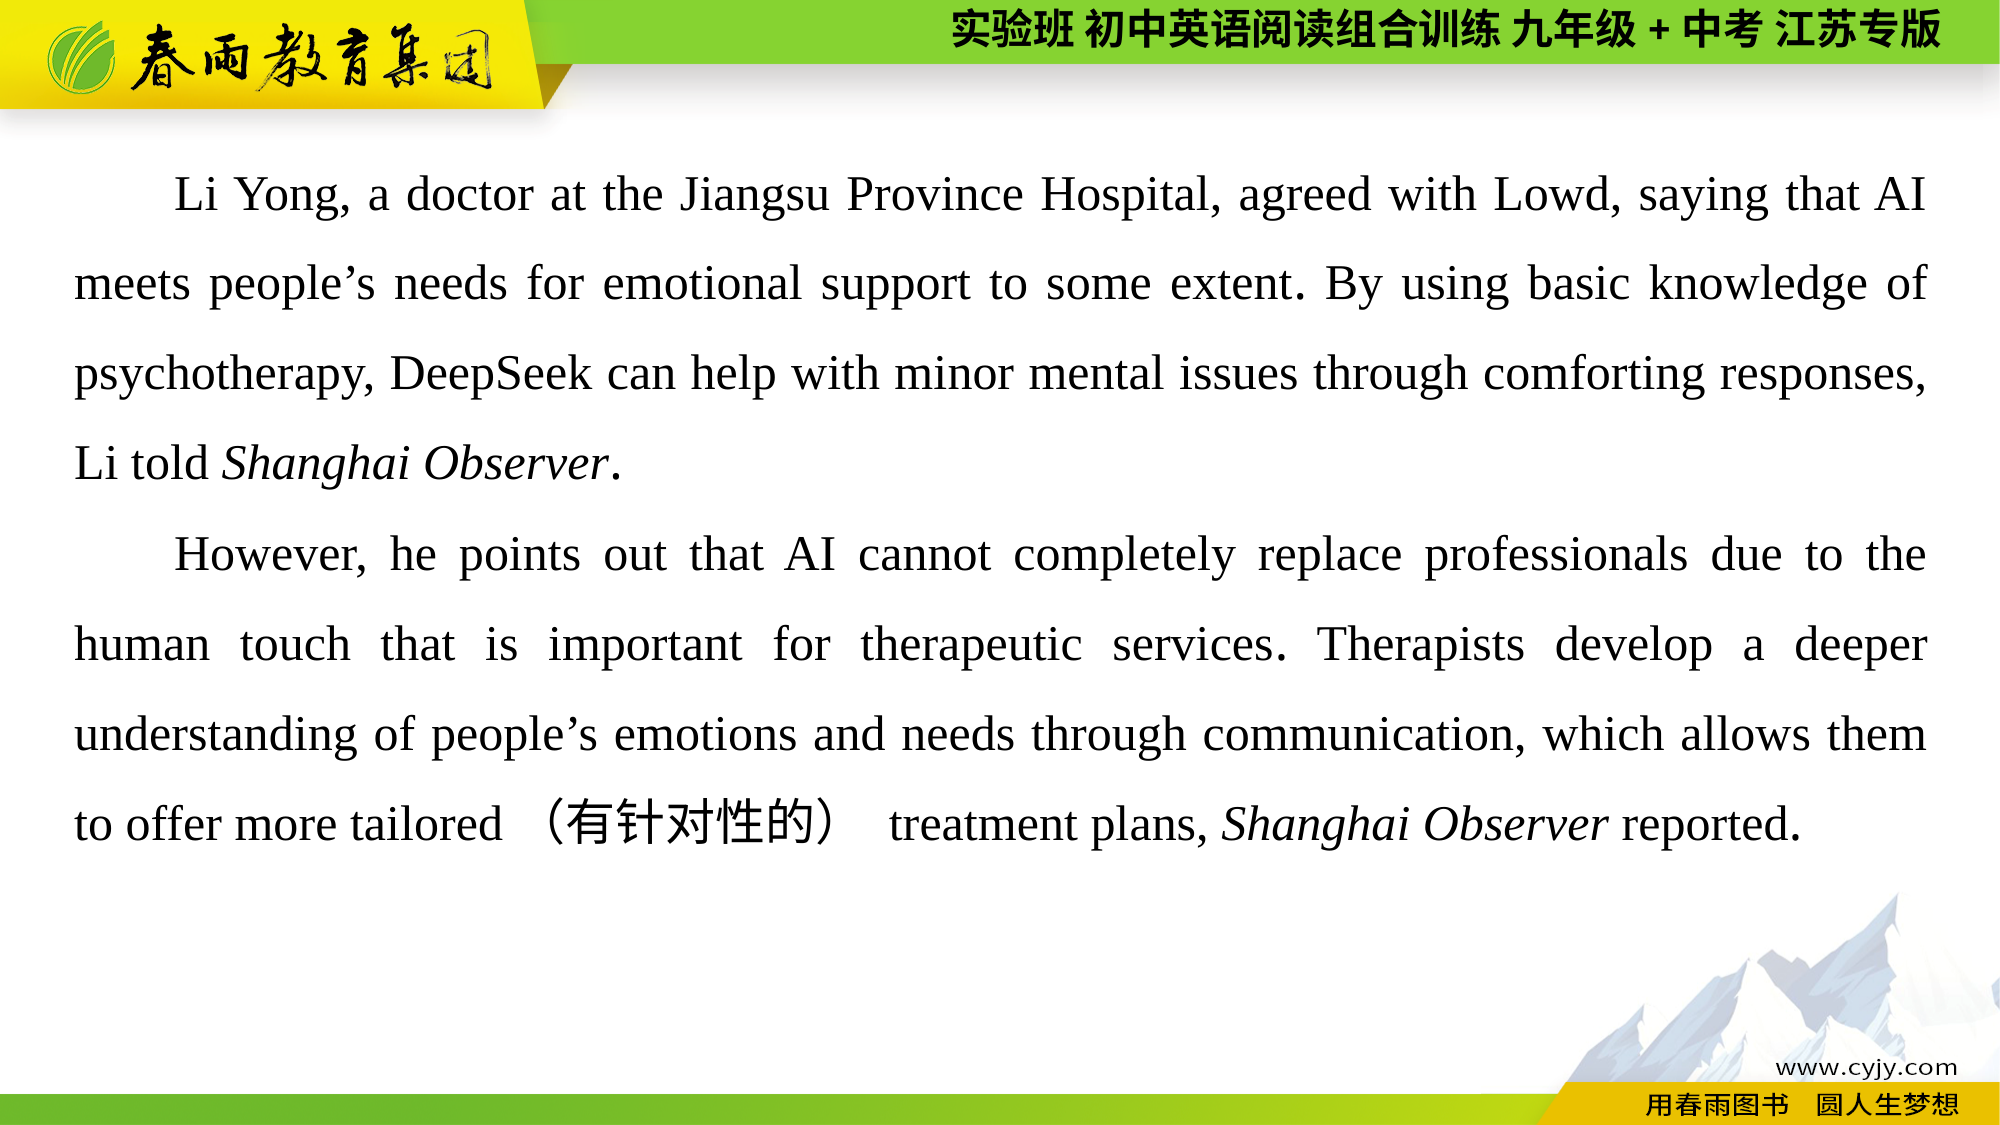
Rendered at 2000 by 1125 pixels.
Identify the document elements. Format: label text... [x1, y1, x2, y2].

picture [0, 0, 2000, 1125]
list Li Yong, a doctor at the Jiangsu Province Hospital, agreed with Lowd, saying that AI meets people’s needs for emotional support to some extent. By using basic knowledge of psychotherapy, DeepSeek can help with minor mental issues through comforting responses, Li told Shanghai Observer. However, he points out that AI cannot completely replace professionals due to the human touch that is important for therapeutic services. Therapists develop a deeper understanding of people’s emotions and needs through communication, which allows them to offer more tailored（有针对性的） treatment plans, Shanghai Observer reported. [59, 122, 1944, 854]
